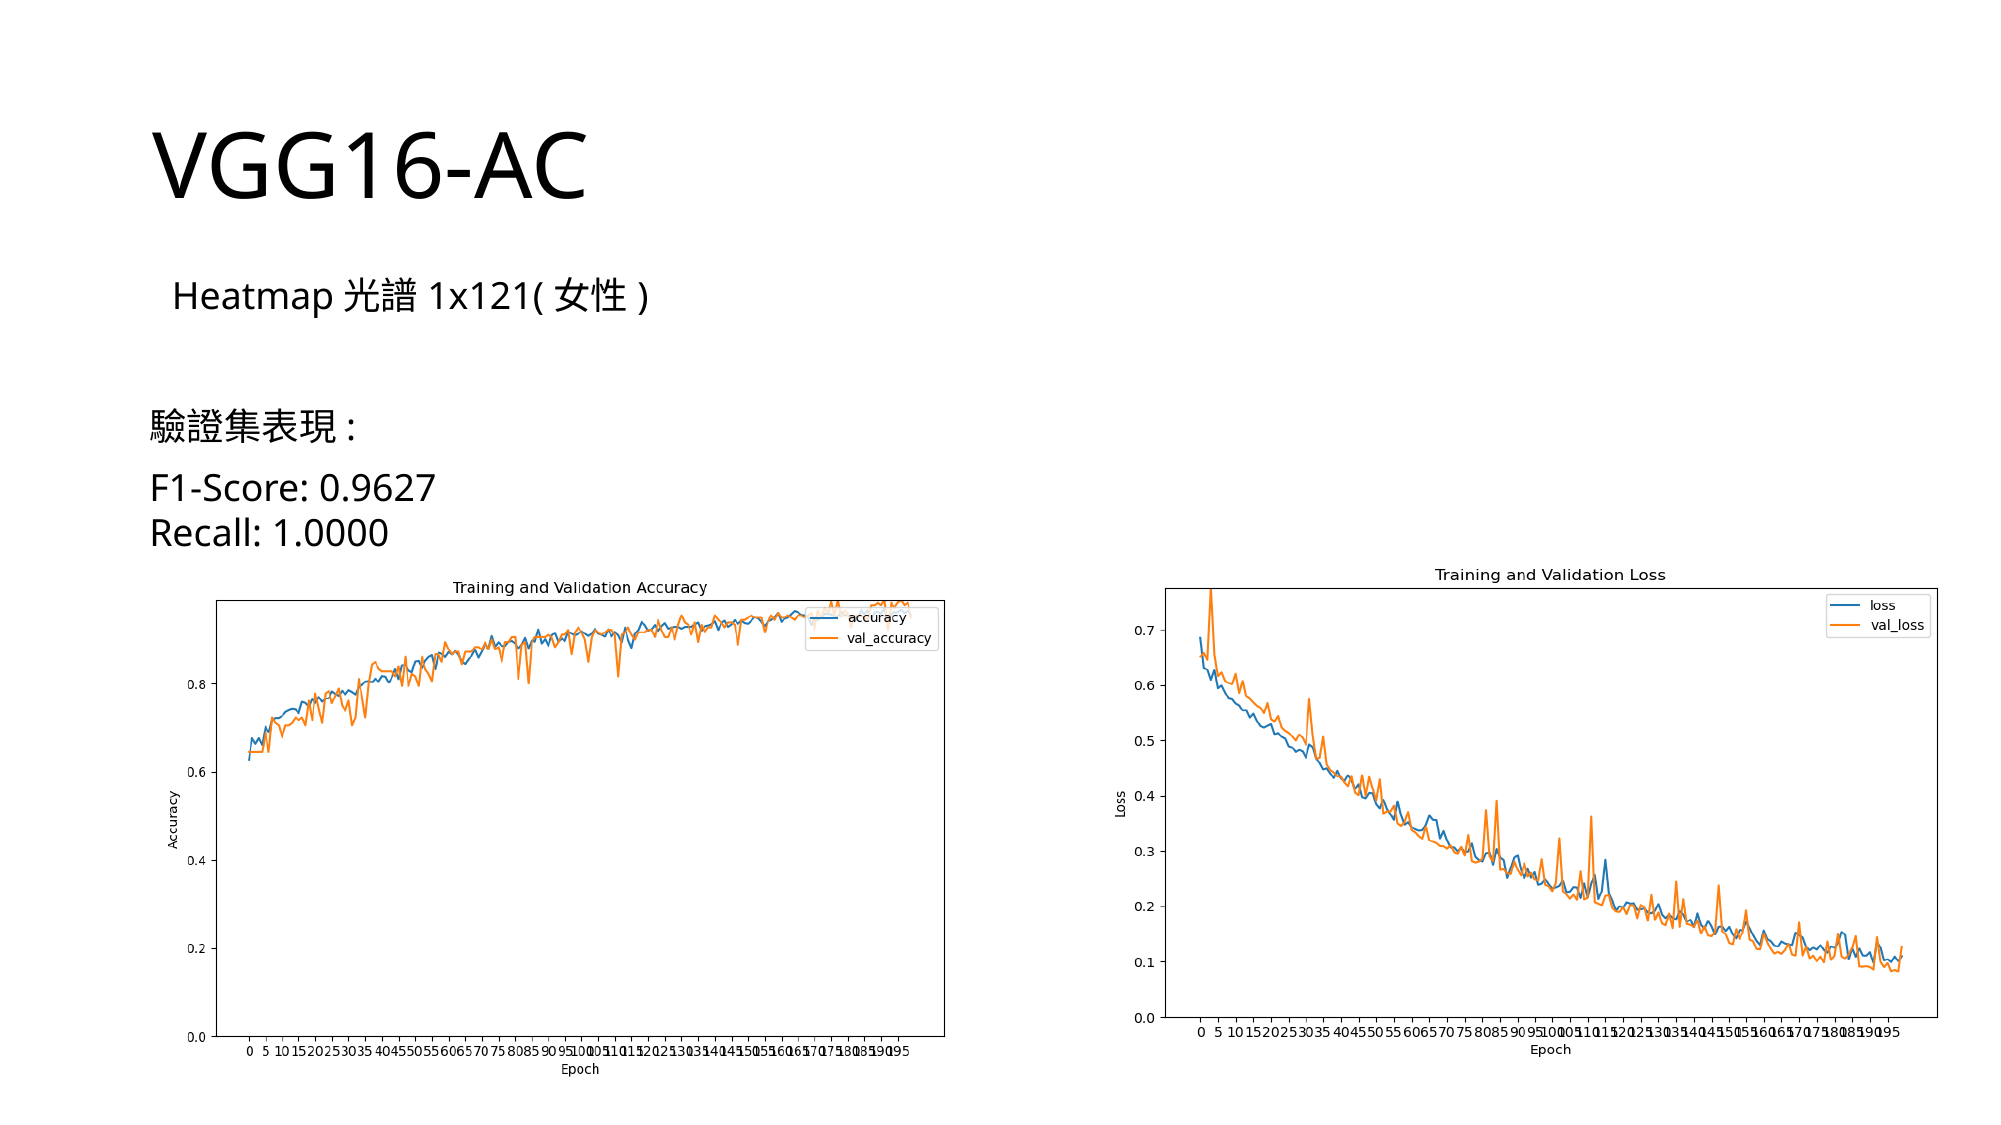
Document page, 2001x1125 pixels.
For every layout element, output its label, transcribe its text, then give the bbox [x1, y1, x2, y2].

text_box F1-Score: 0.9627 Recall: 1.0000 [134, 456, 1135, 562]
title VGG16-AC [137, 59, 1863, 278]
text_box Heatmap光譜1x121(女性) [157, 264, 706, 324]
picture [1089, 550, 1957, 1066]
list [156, 567, 971, 1077]
text_box 驗證集表現: [134, 395, 404, 456]
